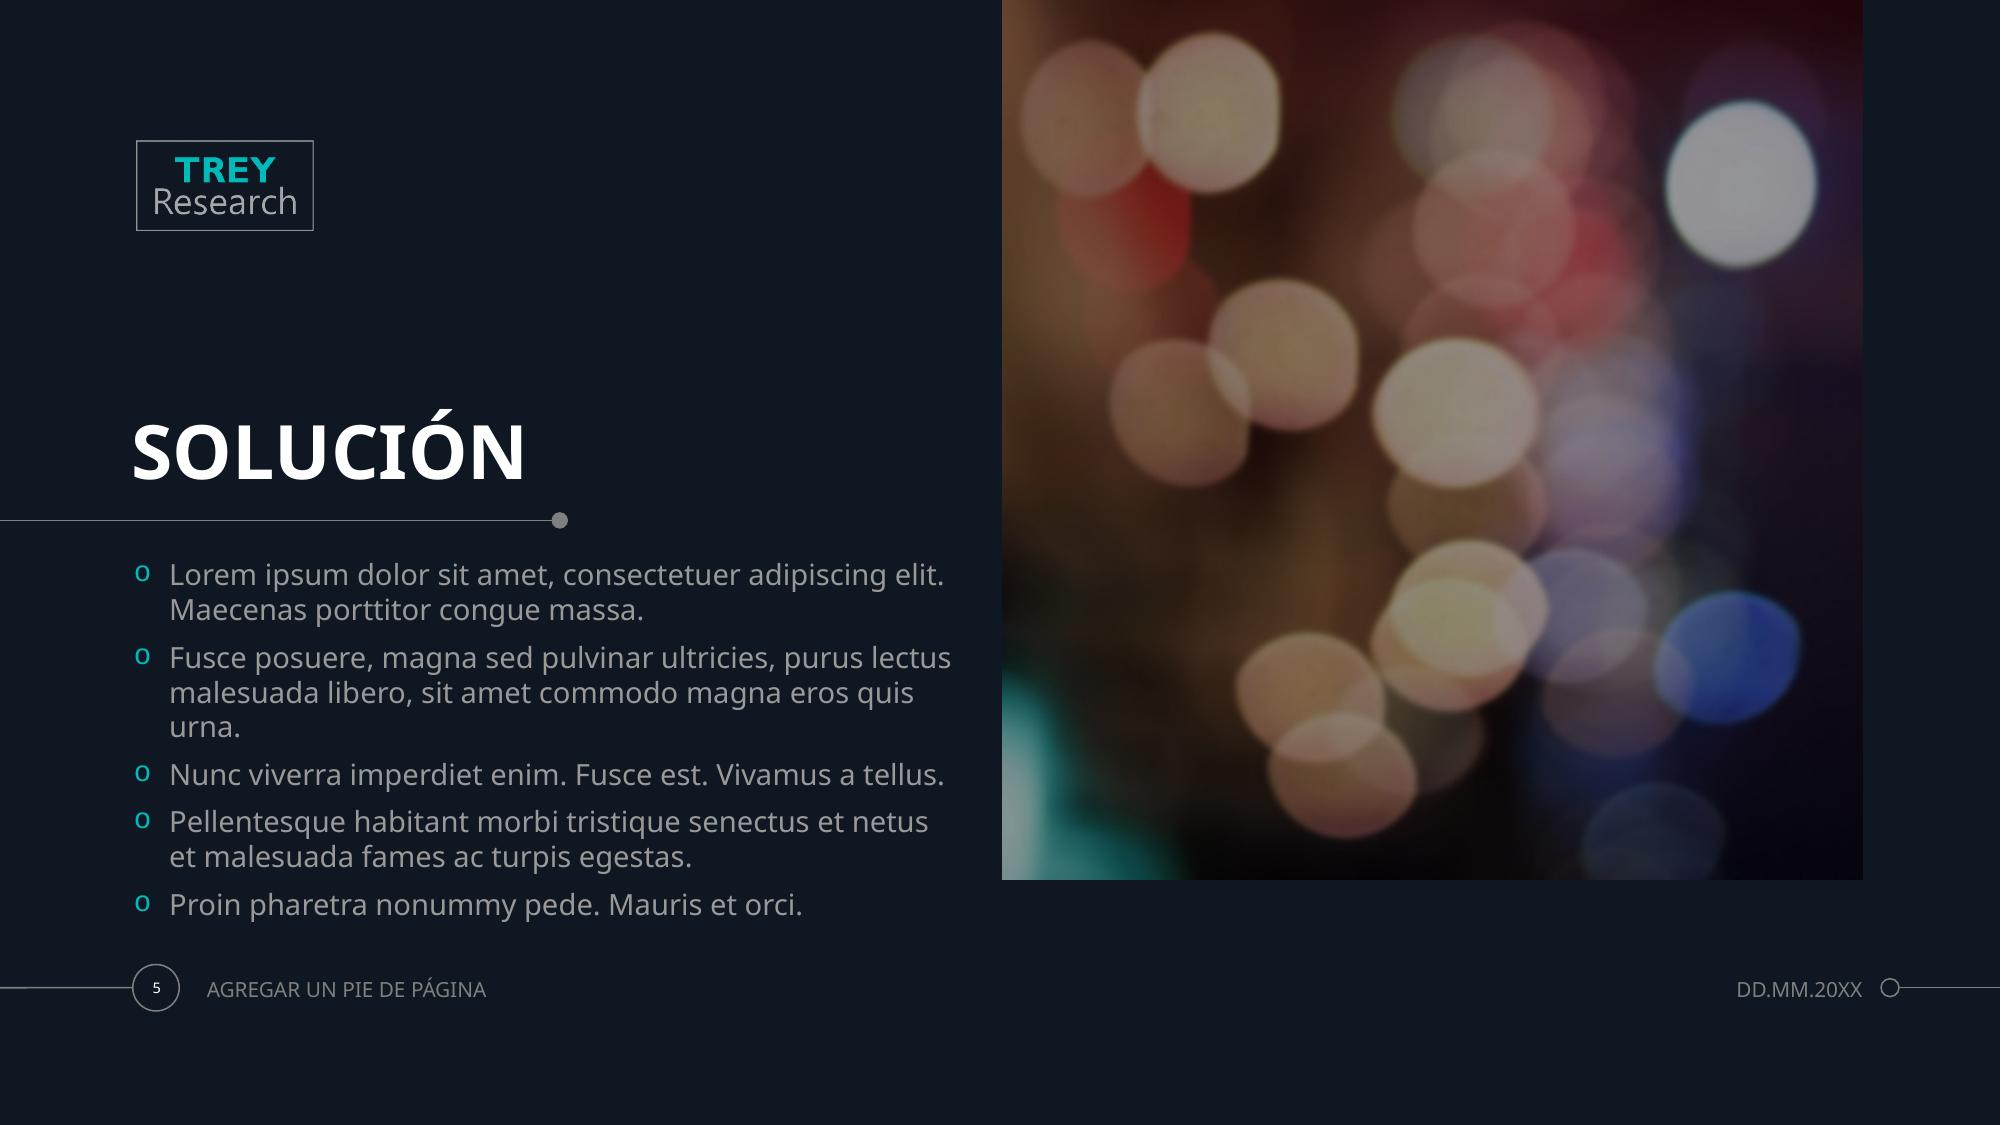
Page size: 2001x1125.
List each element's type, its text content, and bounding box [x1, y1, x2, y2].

picture [1001, 0, 1863, 881]
picture [136, 140, 314, 232]
slide_number ‹#› [127, 964, 186, 1014]
slide_number DD.MM.20XX [1643, 964, 1863, 1014]
footer AGREGAR UN PIE DE PÁGINA [191, 964, 671, 1014]
title SOLUCIÓN [131, 364, 956, 496]
list Lorem ipsum dolor sit amet, consectetuer adipiscing elit. Maecenas porttitor congue massa. Fusce posuere, magna sed pulvinar ultricies, purus lectus malesuada libero, sit amet commodo magna eros quis urna. Nunc viverra imperdiet enim. Fusce est. Vivamus a tellus. Pellentesque habitant morbi tristique senectus et netus et malesuada fames ac turpis egestas. Proin pharetra nonummy pede. Mauris et orci. [133, 556, 956, 919]
